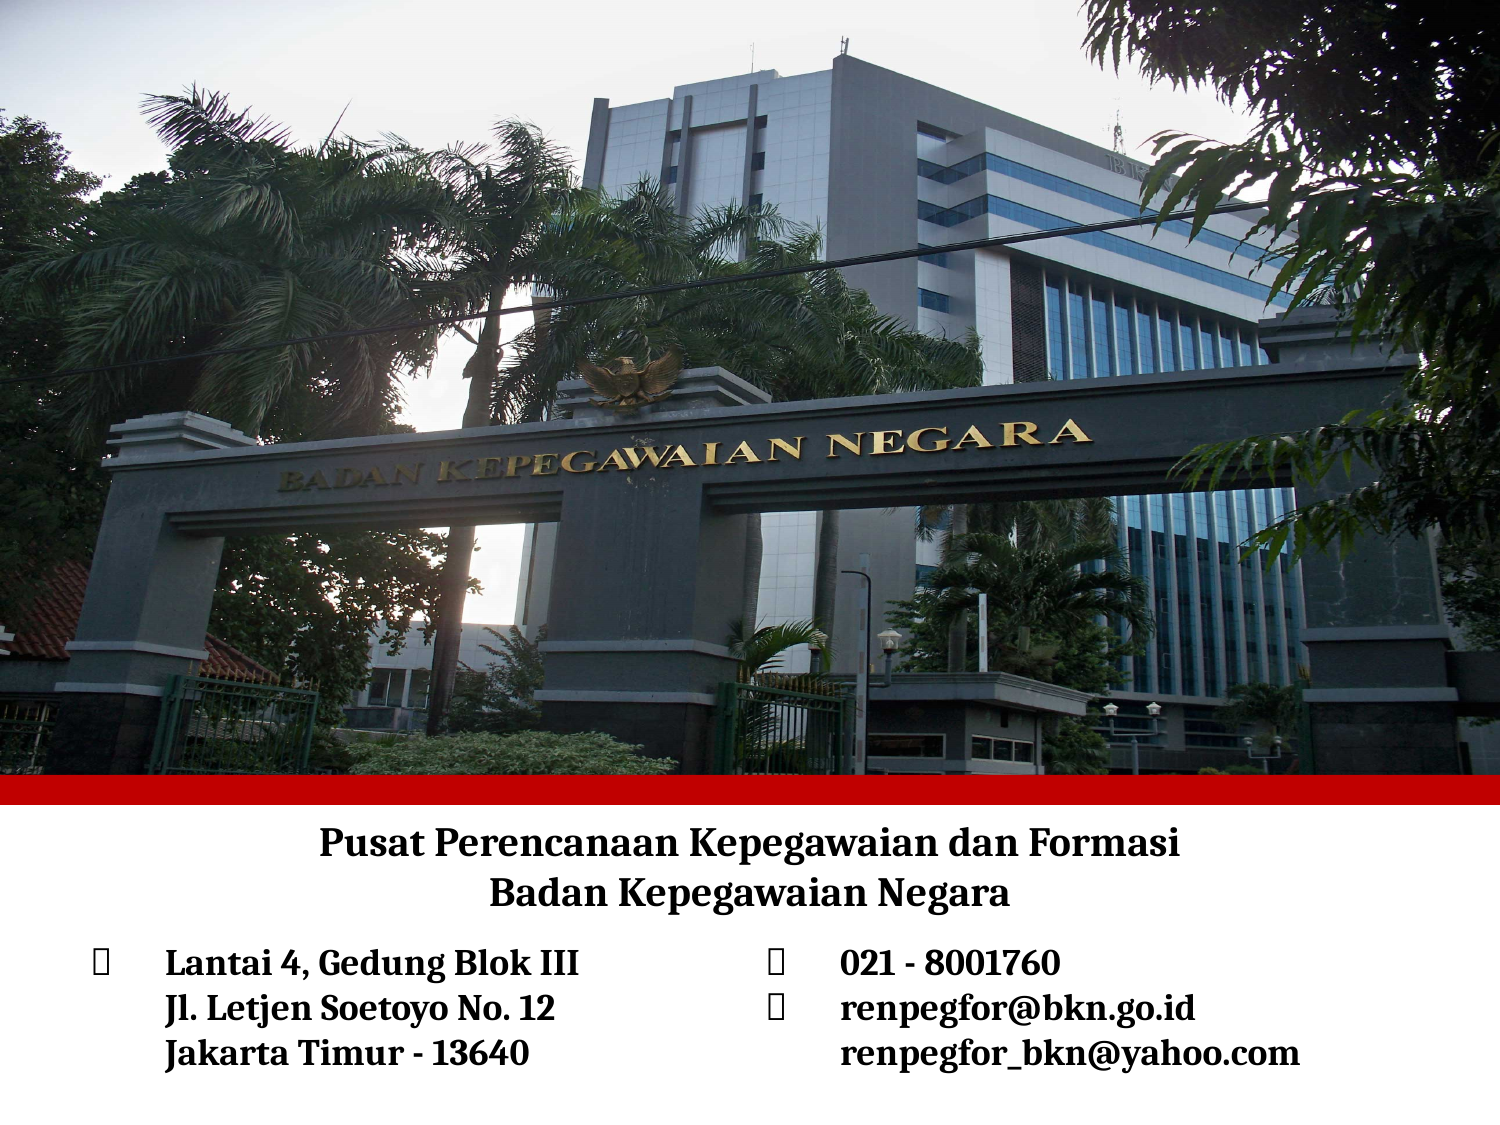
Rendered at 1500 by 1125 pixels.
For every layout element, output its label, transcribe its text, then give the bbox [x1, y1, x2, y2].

list  Lantai 4, Gedung Blok III Jl. Letjen Soetoyo No. 12 Jakarta Timur - 13640 [75, 930, 749, 1125]
text_box  021 - 8001760  renpegfor@bkn.go.id renpegfor_bkn@yahoo.com [749, 929, 1425, 1125]
text_box [0, 795, 1500, 807]
text_box Pusat Perencanaan Kepegawaian dan Formasi Badan Kepegawaian Negara [74, 807, 1425, 925]
picture [0, 0, 1500, 788]
